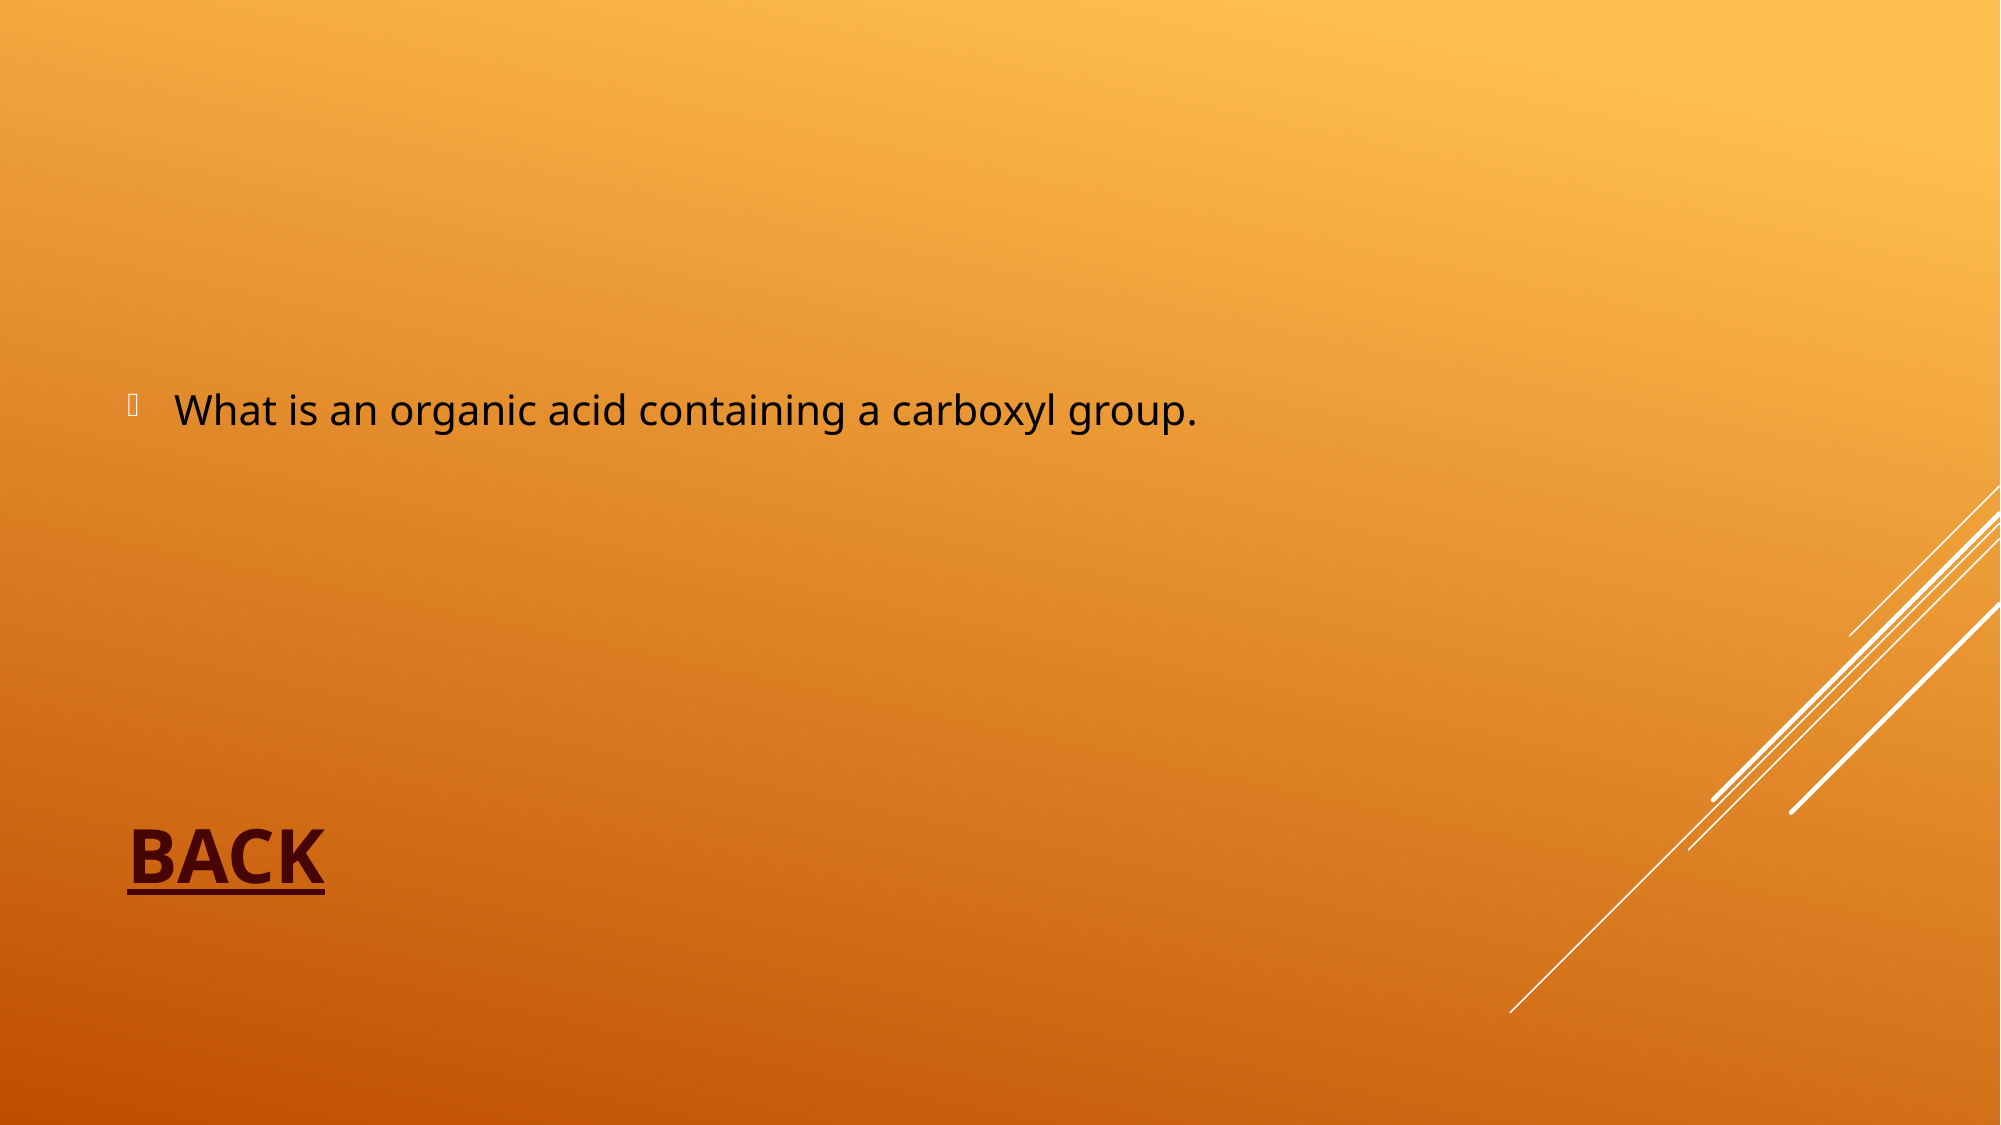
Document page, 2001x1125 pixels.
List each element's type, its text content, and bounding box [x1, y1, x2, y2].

title Back [112, 736, 1513, 984]
list What is an organic acid containing a carboxyl group. [112, 112, 1513, 706]
